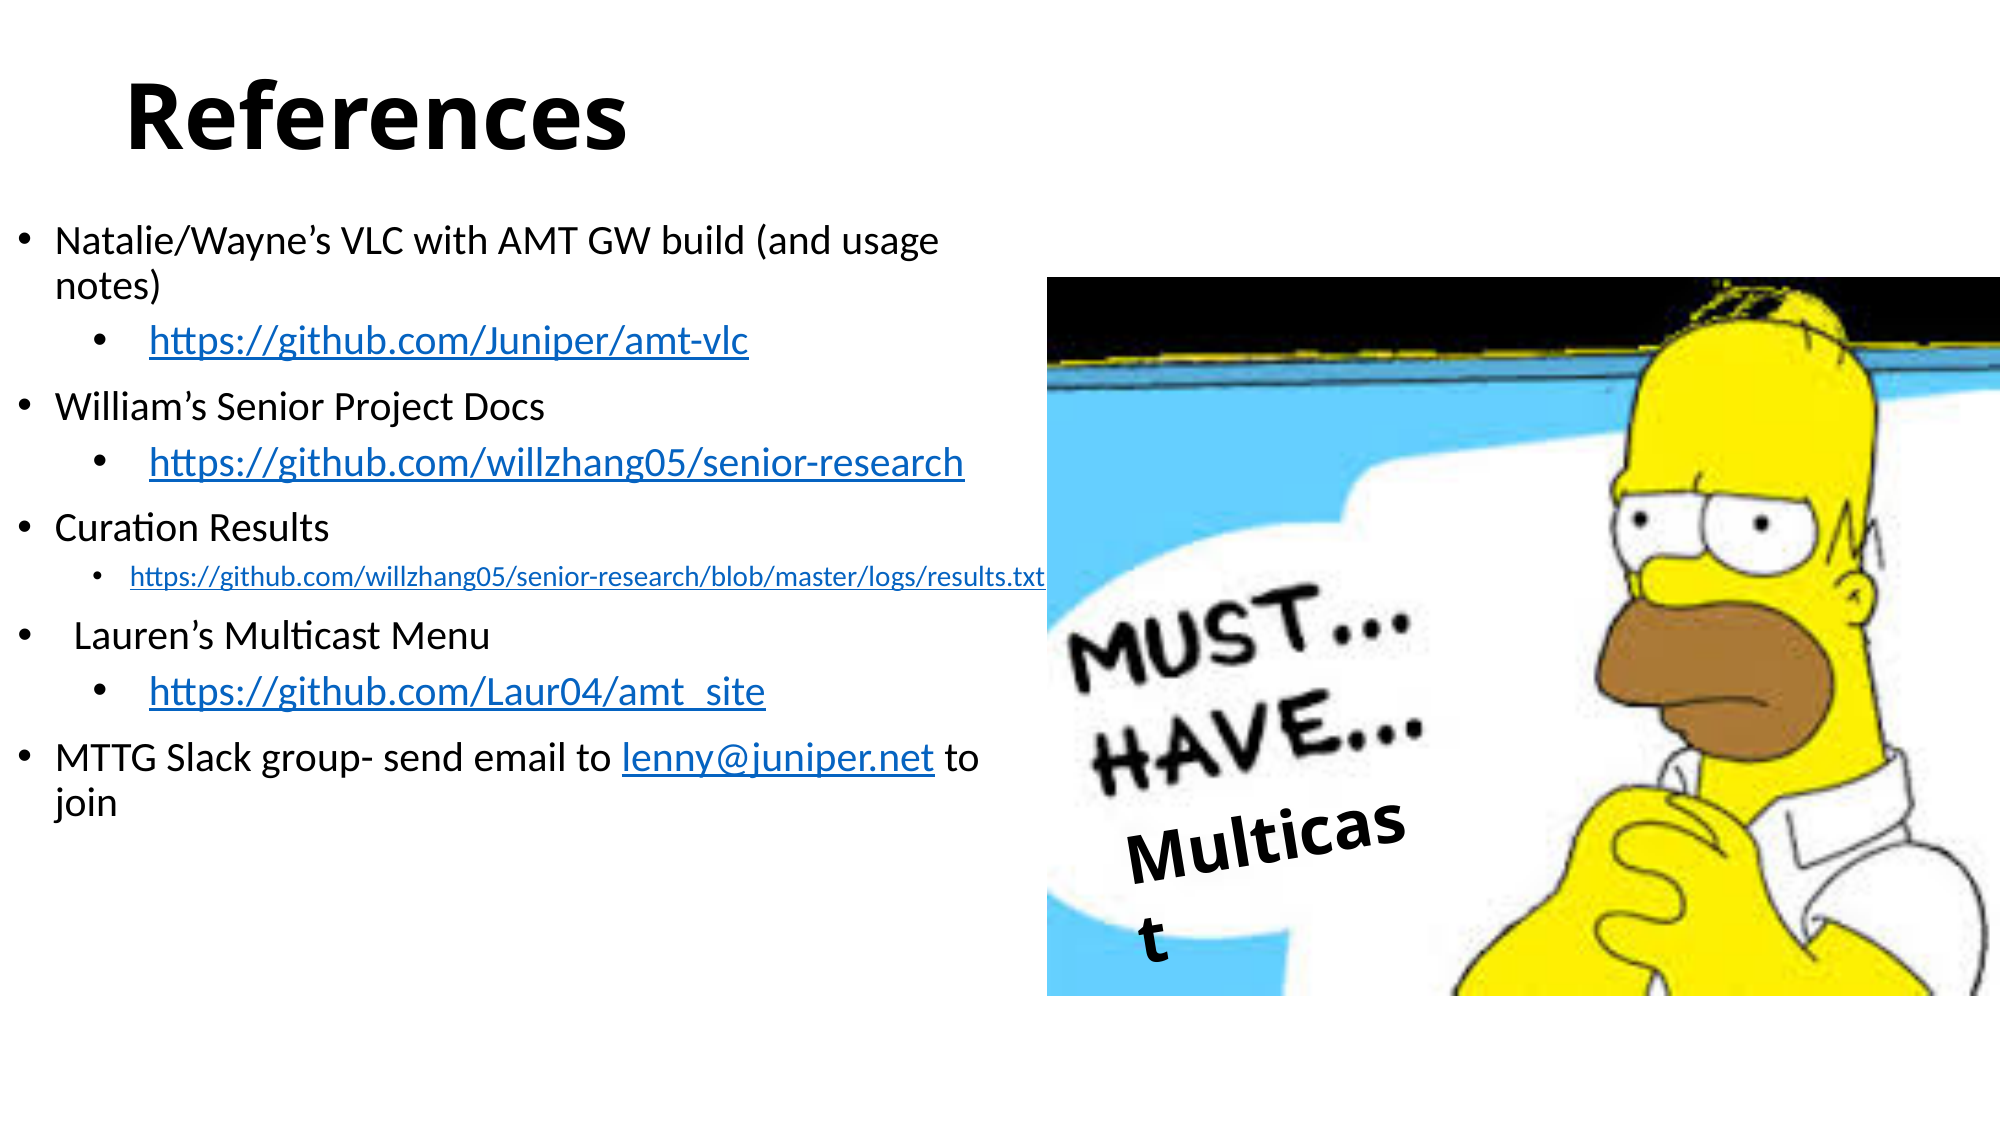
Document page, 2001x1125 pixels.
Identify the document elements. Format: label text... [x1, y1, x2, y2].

picture [1047, 277, 2000, 996]
list Natalie/Wayne’s VLC with AMT GW build (and usage notes) https://github.com/Juniper/amt-vlc William’s Senior Project Docs https://github.com/willzhang05/senior-research Curation Results https://github.com/willzhang05/senior-research/blob/master/logs/results.txt Lauren’s Multicast Menu https://github.com/Laur04/amt_site MTTG Slack group- send email to lenny@juniper.net to join [2, 210, 1066, 1085]
title References [108, 10, 1834, 229]
